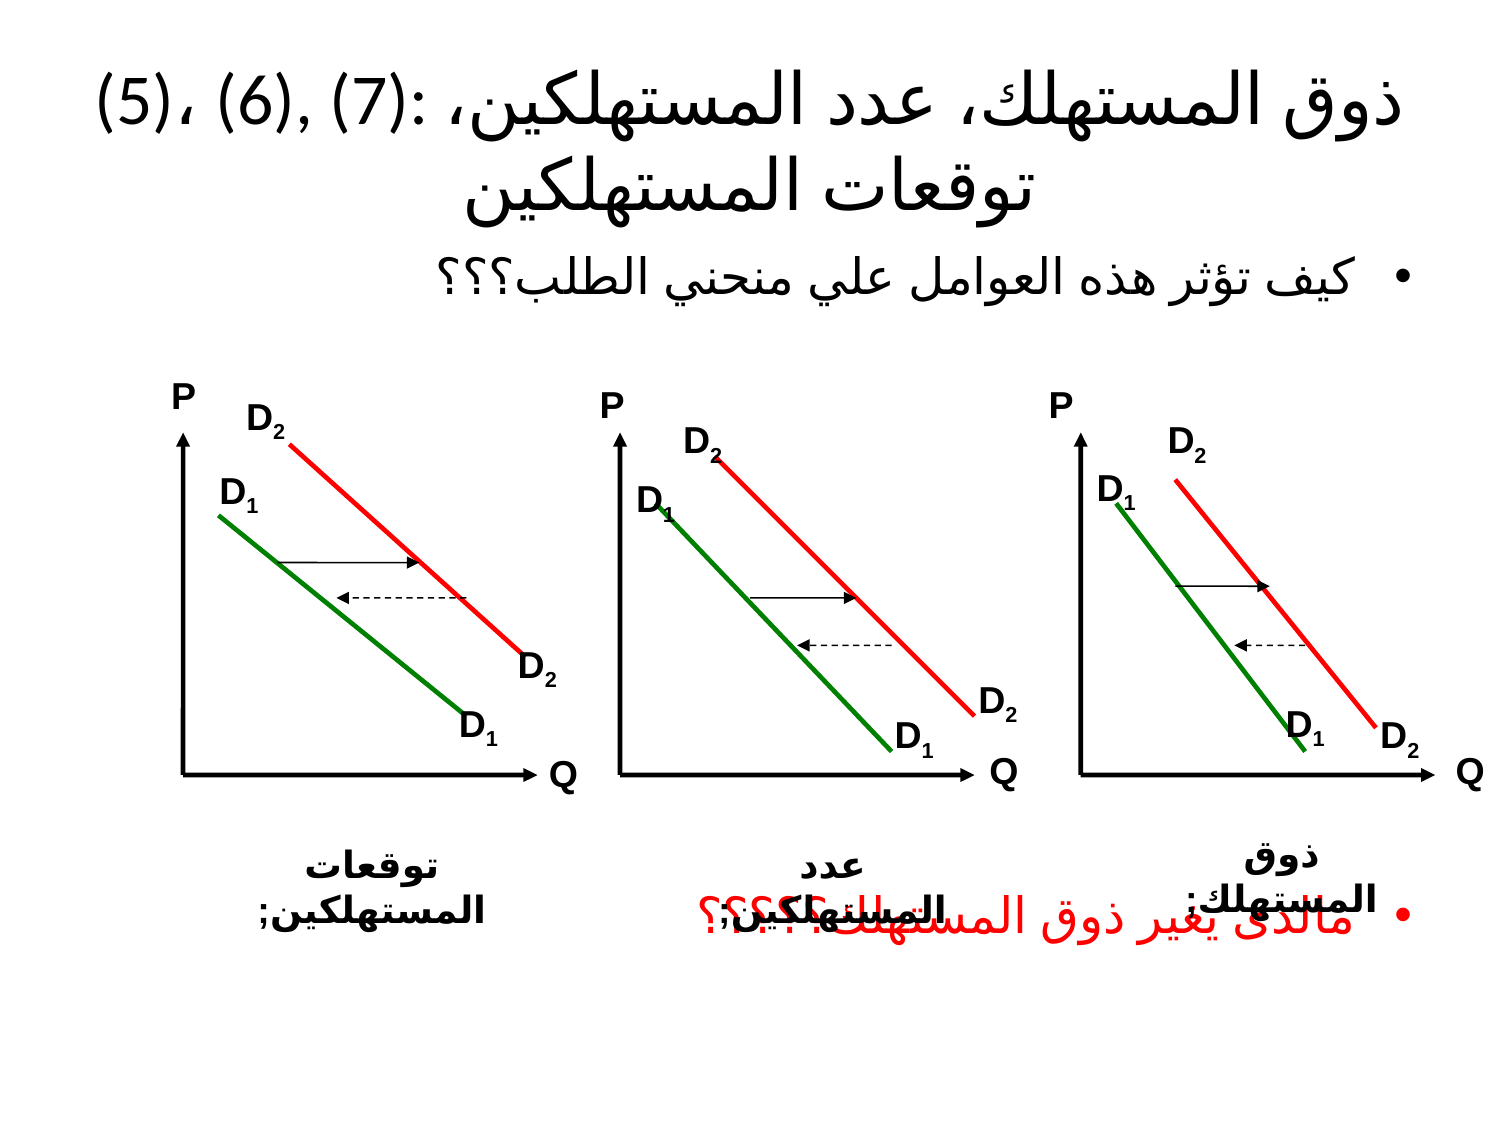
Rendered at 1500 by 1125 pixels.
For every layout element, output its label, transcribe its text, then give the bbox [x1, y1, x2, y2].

text_box ذوق المستهلك; [1139, 822, 1424, 928]
text_box D2 [1365, 704, 1435, 770]
text_box D1 [444, 692, 513, 759]
text_box D2 [1152, 408, 1222, 475]
text_box [1175, 580, 1270, 593]
text_box D2 [231, 385, 301, 452]
text_box [183, 768, 534, 782]
text_box [749, 591, 857, 605]
text_box [1234, 639, 1250, 652]
text_box P [1033, 373, 1089, 434]
text_box D2 [502, 633, 572, 700]
text_box [176, 432, 190, 775]
text_box D1 [879, 704, 951, 770]
text_box [620, 768, 974, 782]
text_box عدد المستهلكين; [690, 834, 975, 939]
text_box Q [974, 739, 1034, 800]
text_box [1074, 434, 1087, 774]
title (5)، (6), (7): ذوق المستهلك، عدد المستهلكين، توقعات المستهلكين [75, 45, 1425, 233]
text_box Q [1440, 739, 1500, 800]
text_box D1 [1081, 456, 1151, 523]
text_box P [584, 373, 640, 434]
text_box Q [534, 742, 594, 803]
text_box D1 [204, 459, 274, 526]
list كيف تؤثر هذه العوامل علي منحني الطلب؟؟؟ مالذى يغير ذوق المستهلك؟؟؟؟؟ [76, 243, 1427, 986]
text_box D2 [668, 408, 738, 475]
text_box [336, 591, 355, 605]
text_box D1 [621, 467, 690, 534]
text_box توقعات المستهلكين; [230, 834, 514, 939]
text_box [797, 639, 814, 652]
text_box [277, 556, 420, 569]
text_box D1 [1270, 692, 1340, 759]
text_box P [156, 364, 211, 425]
text_box [1080, 770, 1436, 782]
text_box [613, 434, 627, 775]
text_box D2 [963, 668, 1033, 735]
